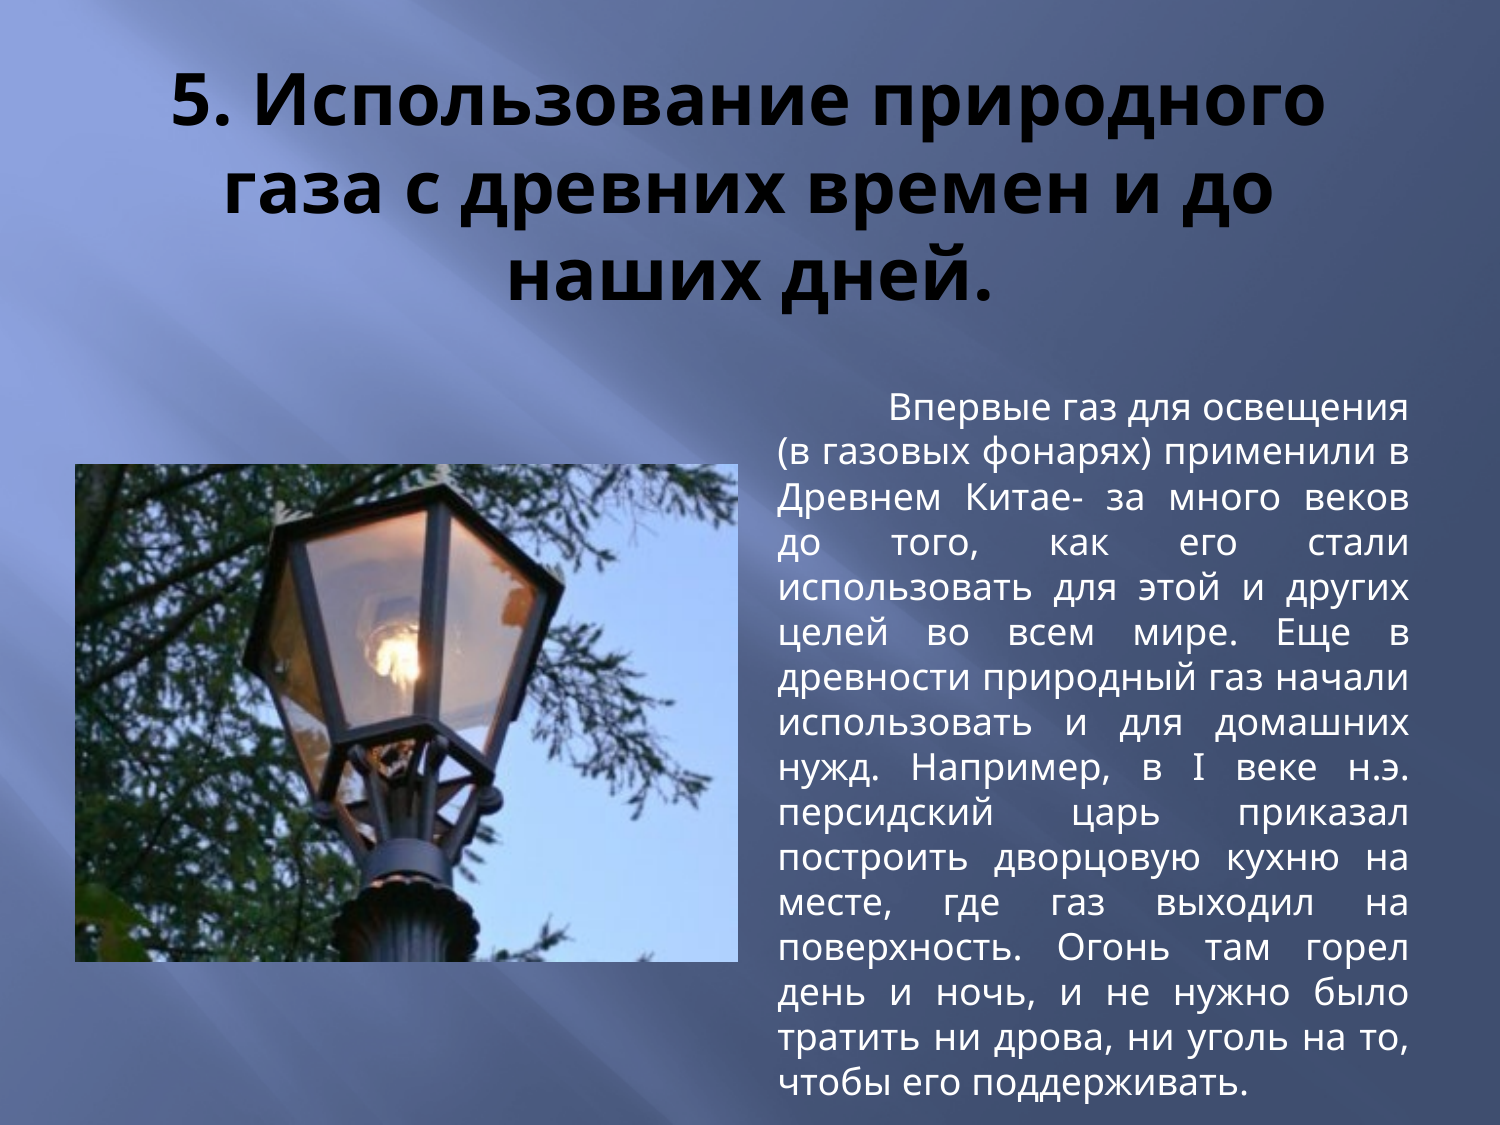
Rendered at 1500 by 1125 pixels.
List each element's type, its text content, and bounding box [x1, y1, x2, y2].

list Впервые газ для освещения (в газовых фонарях) применили в Древнем Китае- за много веков до того, как его стали использовать для этой и других целей во всем мире. Еще в древности природный газ начали использовать и для домашних нужд. Например, в I веке н.э. персидский царь приказал построить дворцовую кухню на месте, где газ выходил на поверхность. Огонь там горел день и ночь, и не нужно было тратить ни дрова, ни уголь на то, чтобы его поддерживать. [762, 375, 1425, 1125]
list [74, 464, 738, 963]
title 5. Использование природного газа с древних времен и до наших дней. [75, 45, 1425, 411]
